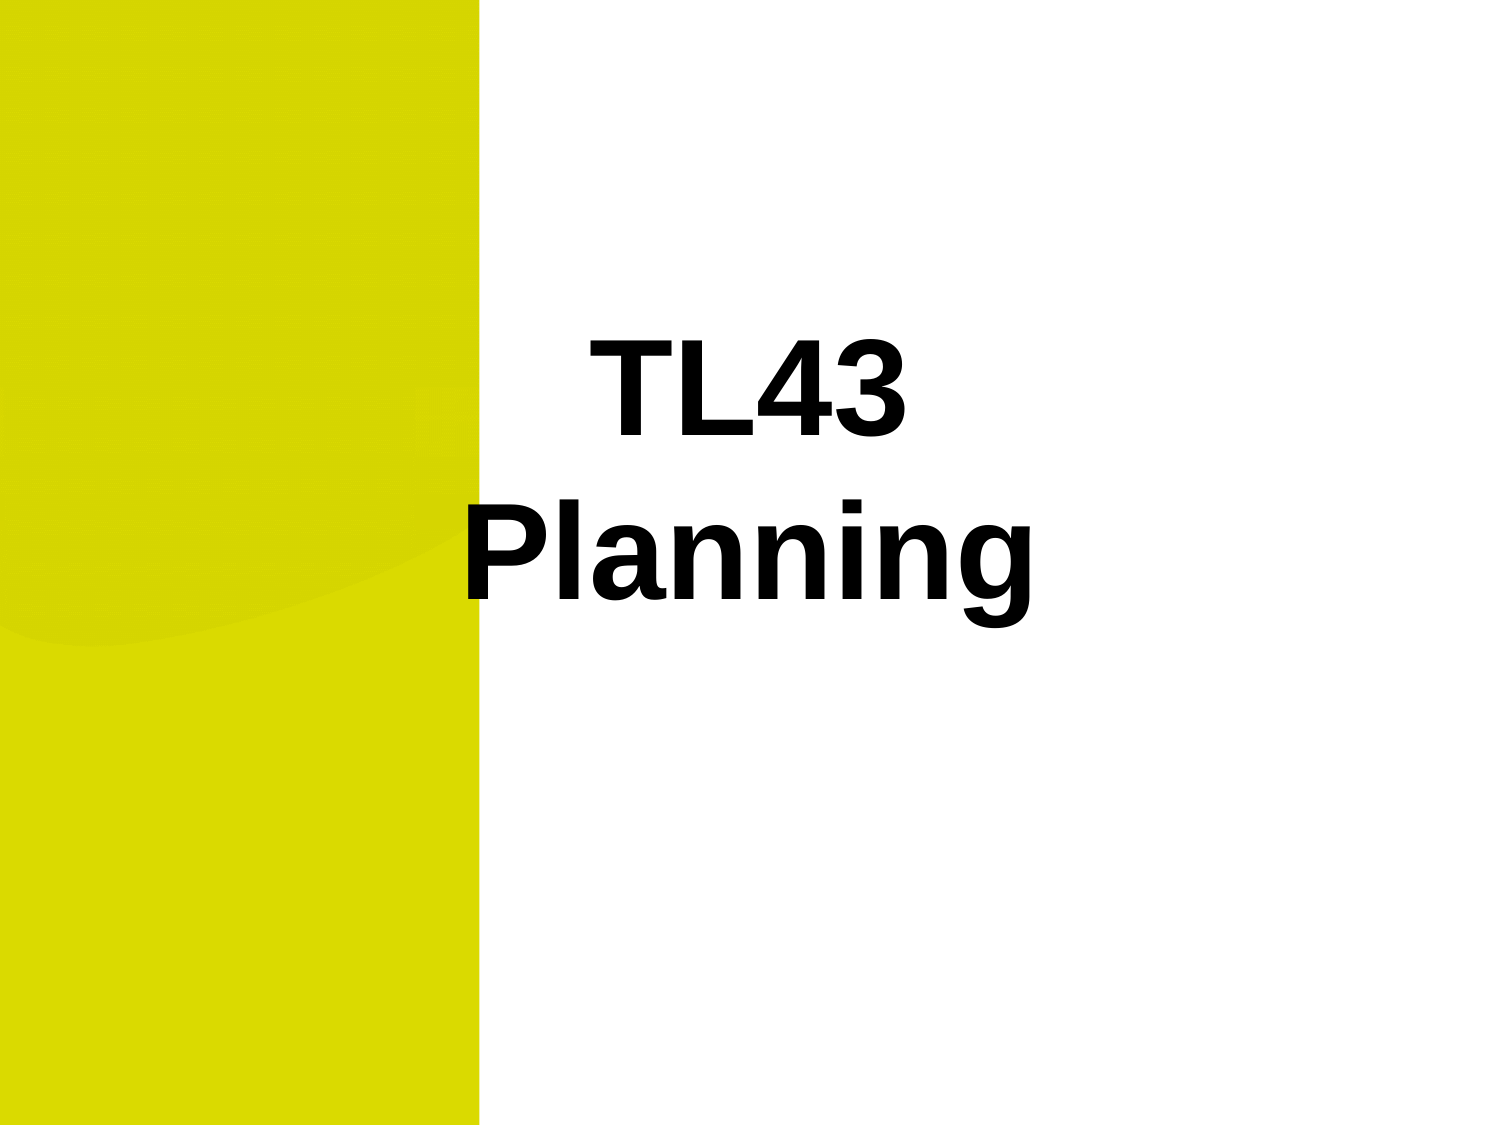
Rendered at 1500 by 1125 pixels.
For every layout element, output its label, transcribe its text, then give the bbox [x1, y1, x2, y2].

text_box TL43 Planning [480, 290, 1400, 635]
picture [0, 0, 480, 1125]
